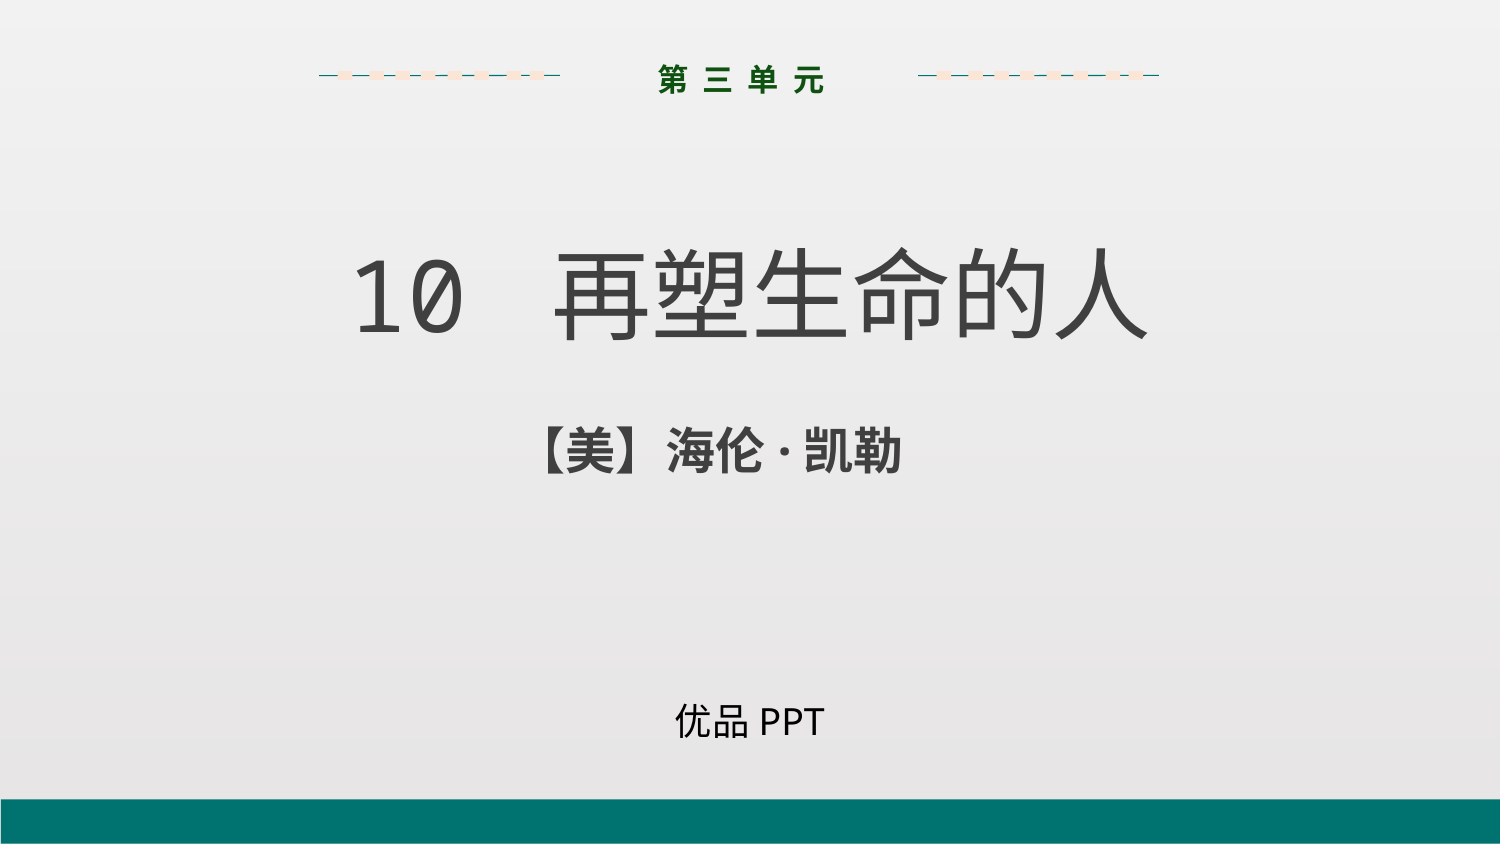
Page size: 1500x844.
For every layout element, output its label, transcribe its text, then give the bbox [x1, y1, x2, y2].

text_box [0, 798, 1500, 844]
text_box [319, 70, 560, 81]
text_box 优品PPT [0, 686, 1500, 751]
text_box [918, 70, 1159, 81]
text_box 第 三 单 元 [564, 54, 919, 104]
text_box 【美】海伦·凯勒 [503, 412, 960, 486]
text_box 10 再塑生命的人 [0, 225, 1500, 360]
